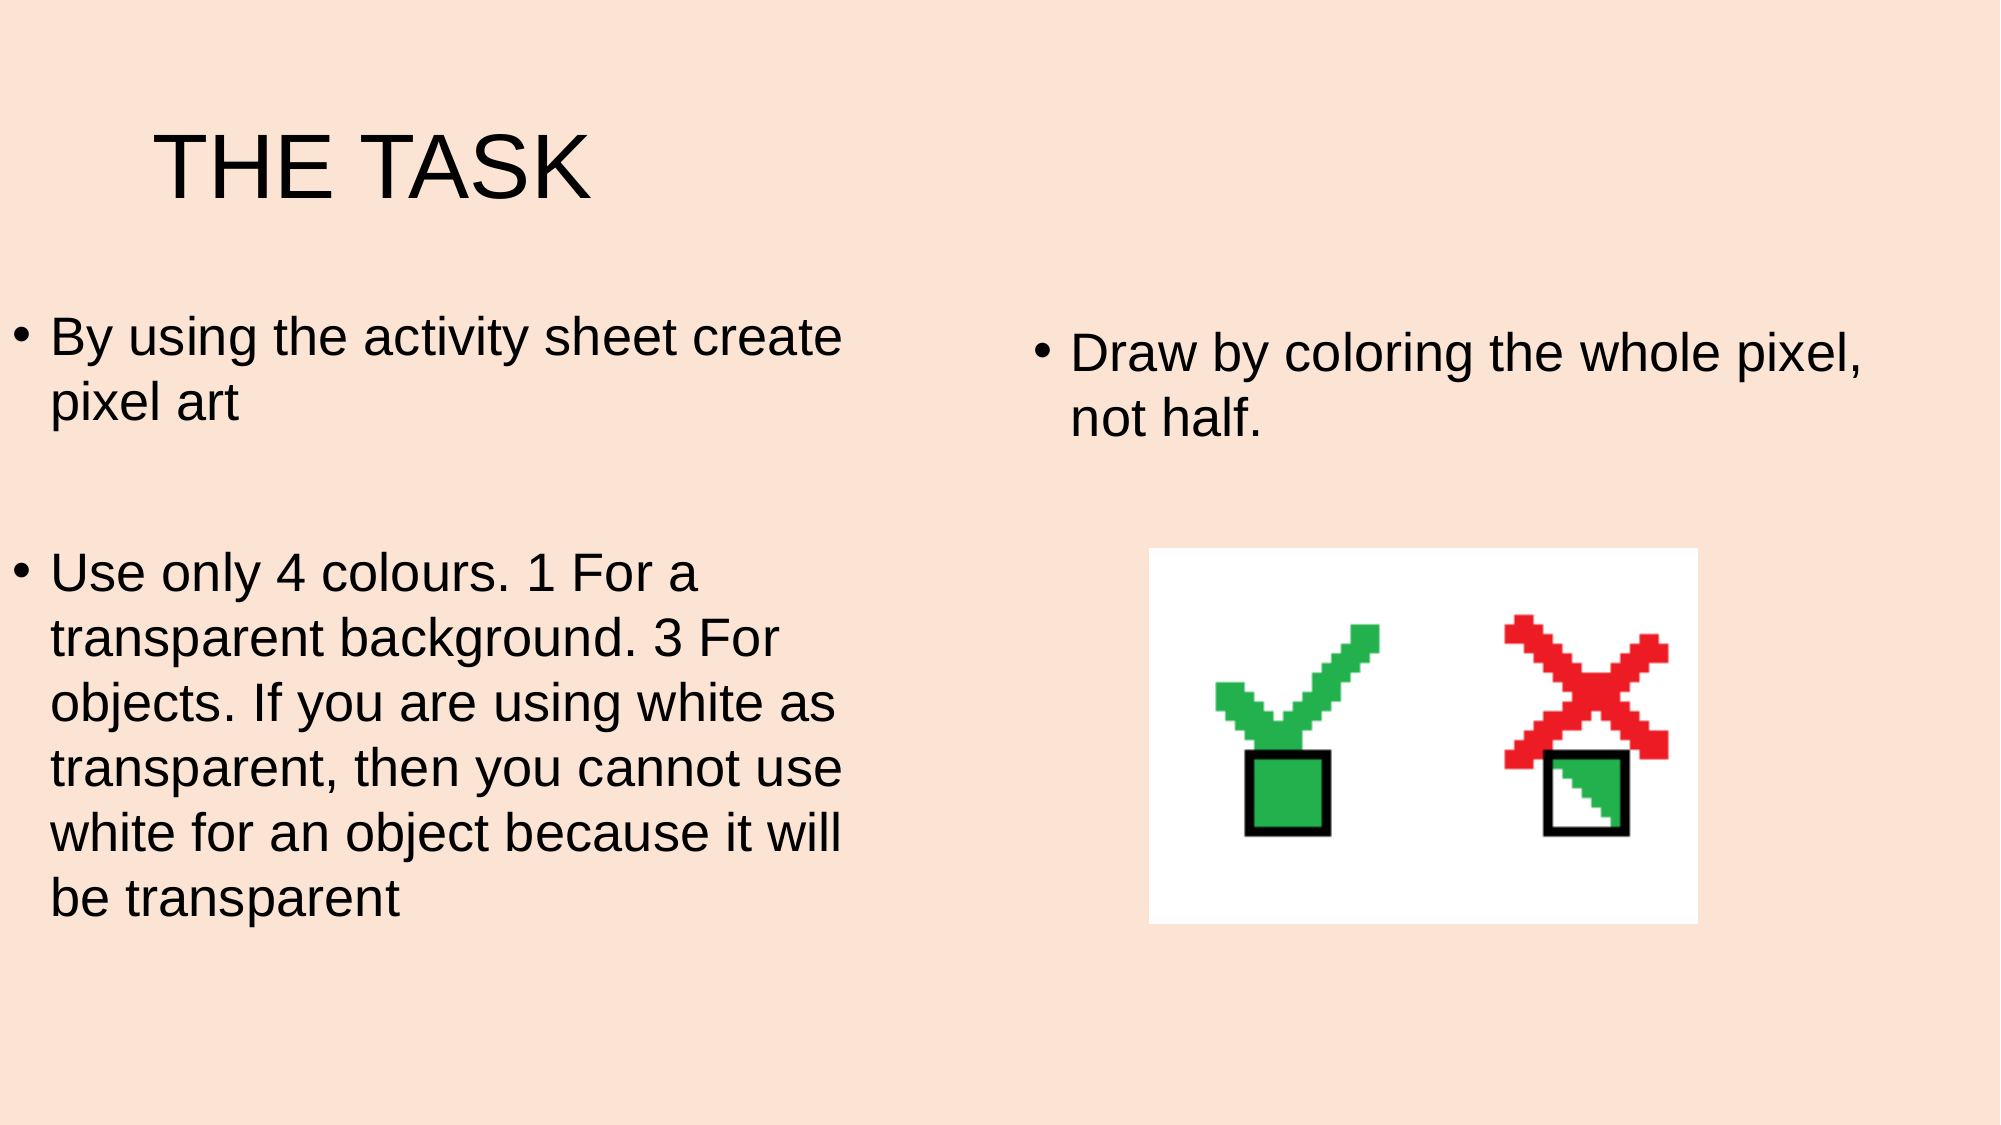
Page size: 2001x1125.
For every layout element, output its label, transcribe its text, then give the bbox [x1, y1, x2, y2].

picture [1148, 548, 1698, 924]
text_box Draw by coloring the whole pixel, not half. [1018, 310, 1953, 549]
title THE TASK [137, 59, 1863, 278]
text_box By using the activity sheet create pixel art Use only 4 colours. 1 For a transparent background. 3 For objects. If you are using white as transparent, then you cannot use white for an object because it will be transparent [0, 293, 932, 964]
